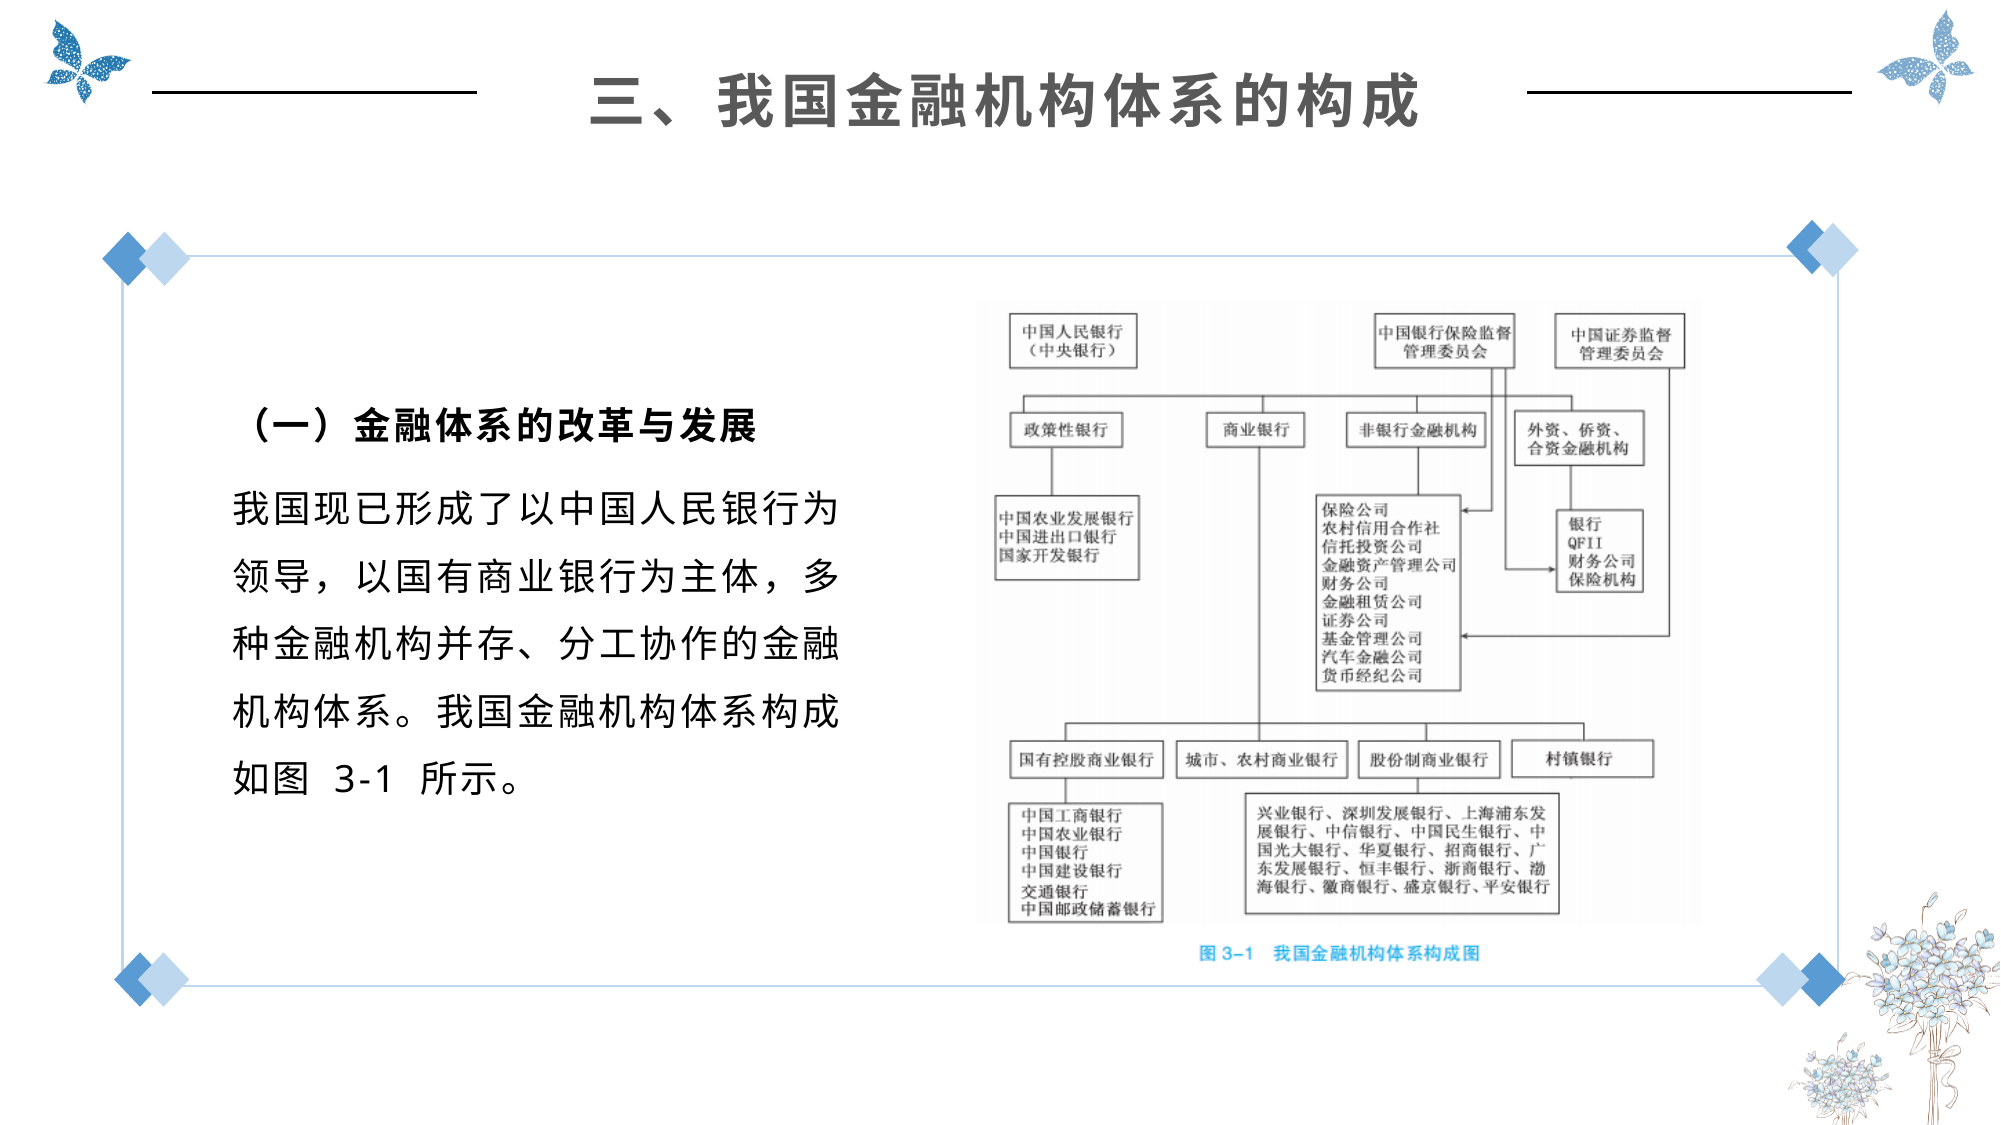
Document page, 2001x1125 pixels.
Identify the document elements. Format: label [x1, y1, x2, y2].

picture [1788, 892, 2000, 1125]
text_box [151, 55, 1852, 142]
text_box [102, 219, 1859, 1007]
picture [964, 294, 1702, 968]
